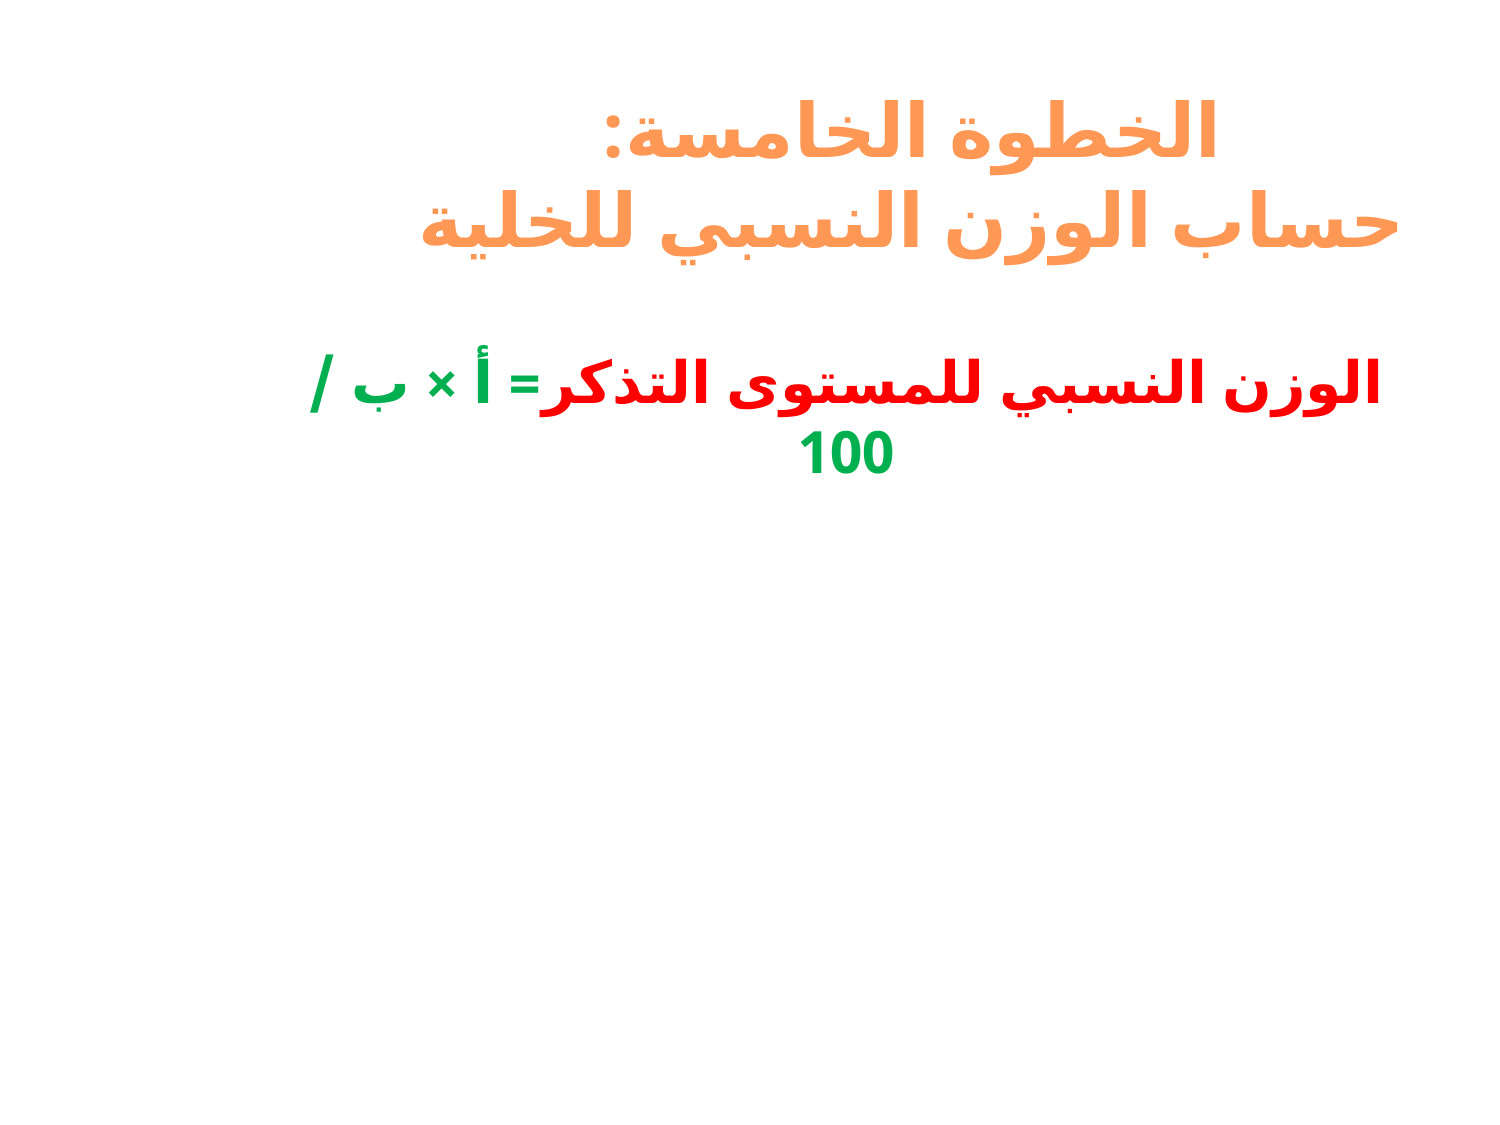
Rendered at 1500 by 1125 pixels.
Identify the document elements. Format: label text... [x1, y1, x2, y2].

text_box الوزن النسبي للمستوى التذكر= أ × ب / 100 [274, 337, 1418, 493]
text_box الخطوة الخامسة: حساب الوزن النسبي للخلية [403, 74, 1421, 270]
